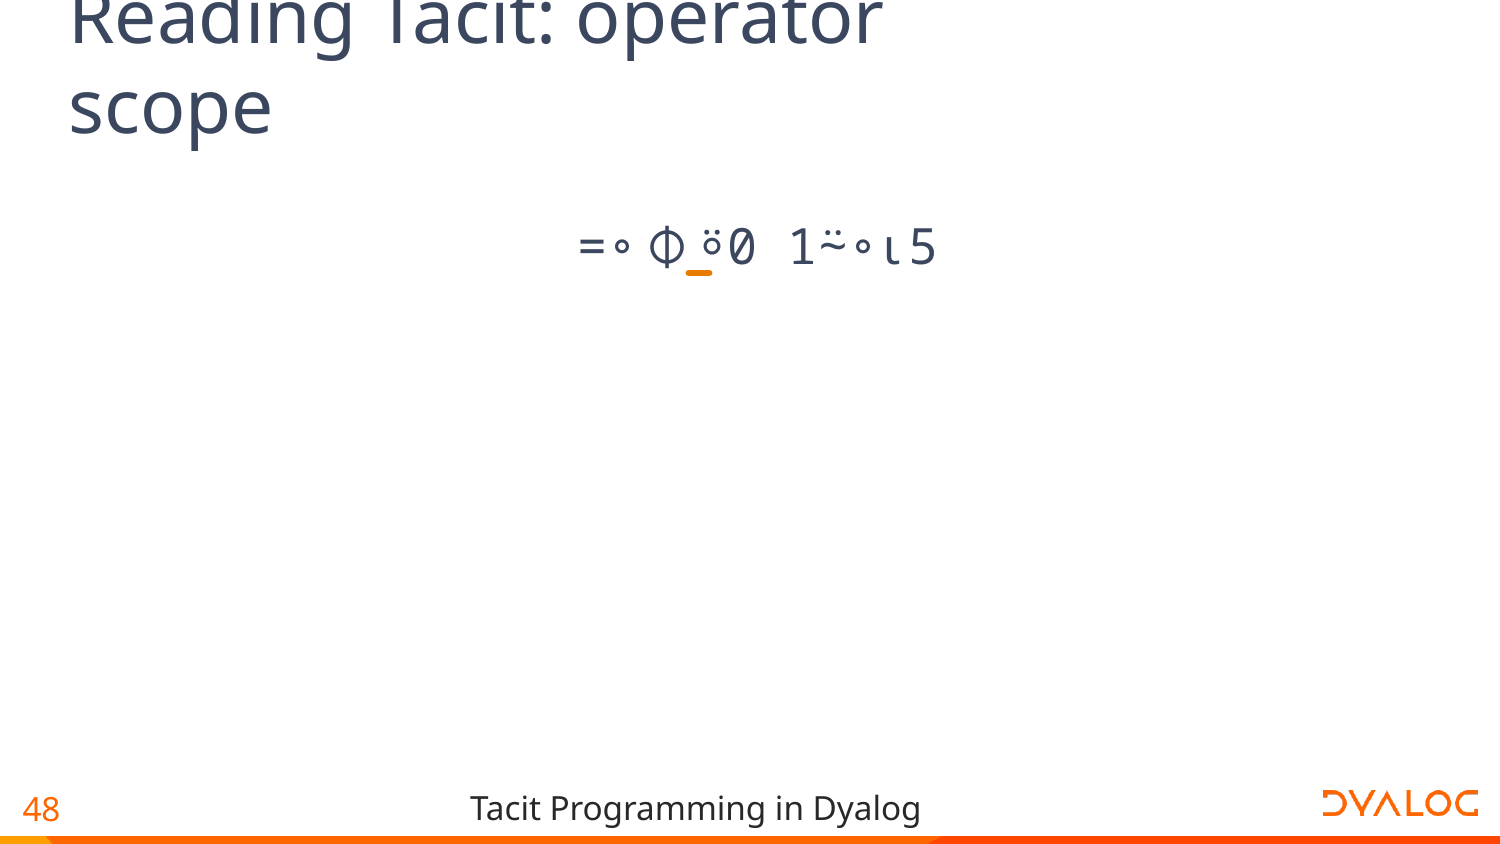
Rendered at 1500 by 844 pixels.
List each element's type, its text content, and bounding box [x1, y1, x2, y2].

title Reading Tacit: operator scope [53, 43, 1121, 157]
picture [1323, 790, 1478, 816]
picture [0, 836, 1500, 844]
list =∘⌽⍤0 1⍨∘⍳5 [53, 207, 1463, 740]
